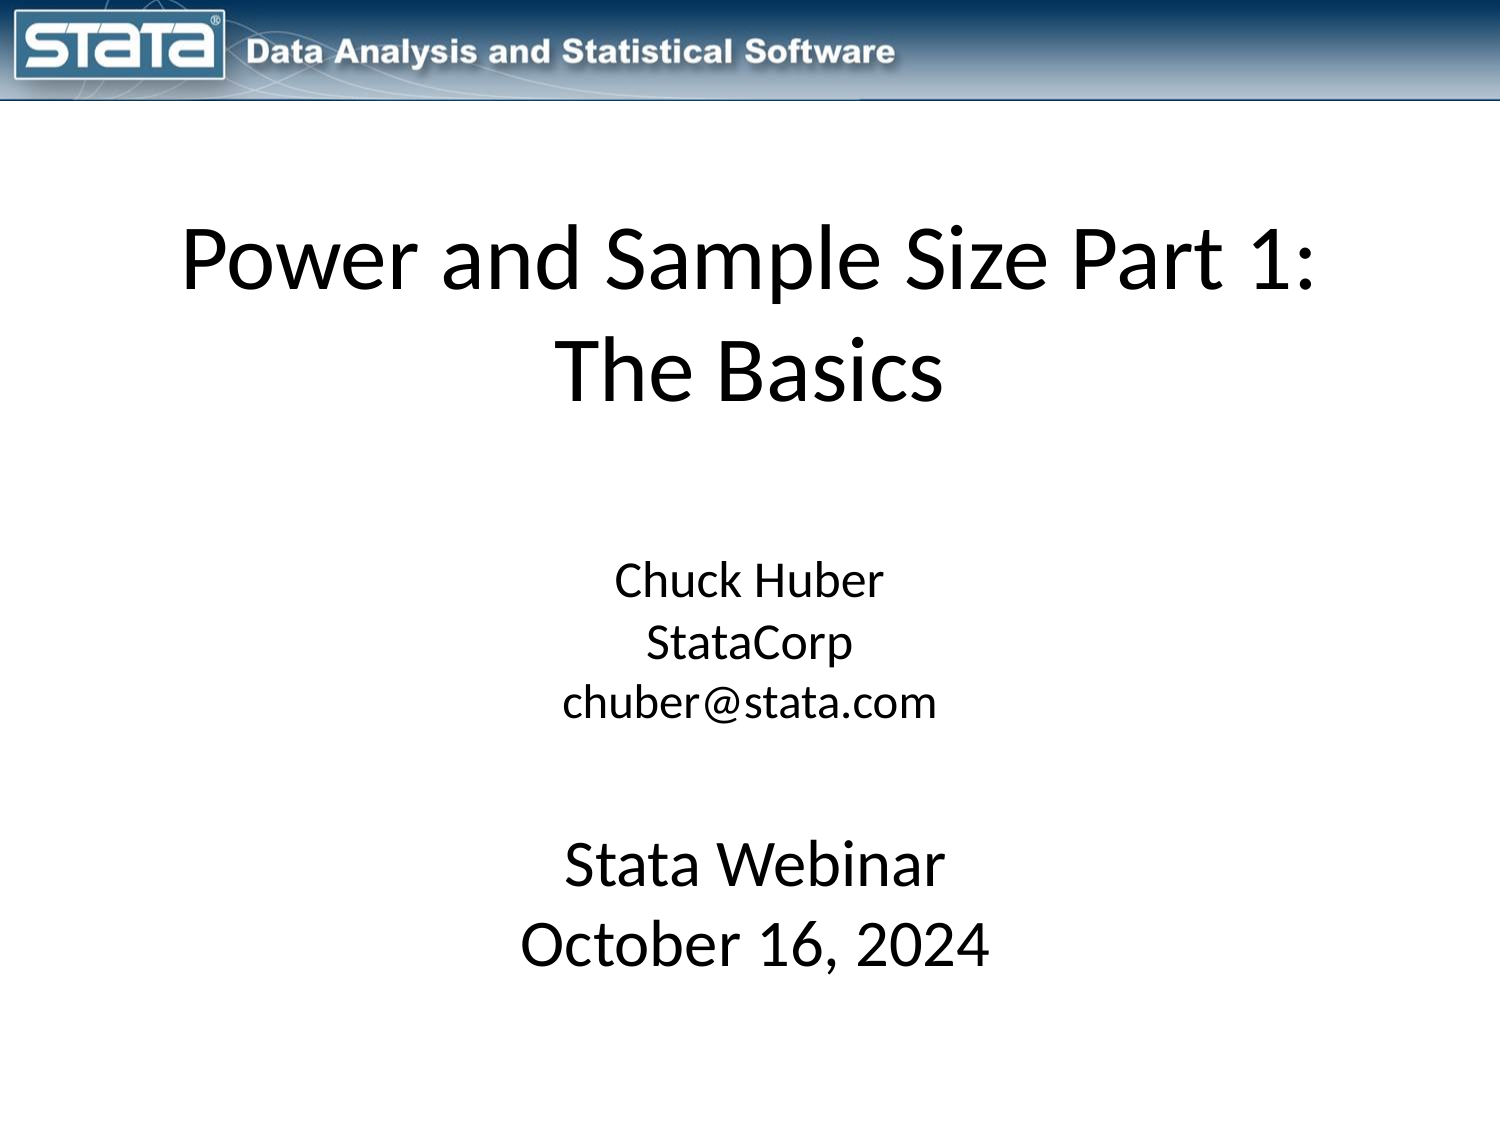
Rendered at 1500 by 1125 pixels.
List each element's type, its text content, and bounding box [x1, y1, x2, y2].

text_box Power and Sample Size Part 1: The Basics [0, 187, 1500, 429]
picture [0, 0, 1500, 102]
text_box Stata Webinar October 16, 2024 [505, 812, 1006, 988]
subtitle Chuck Huber StataCorp chuber@stata.com [225, 537, 1275, 738]
